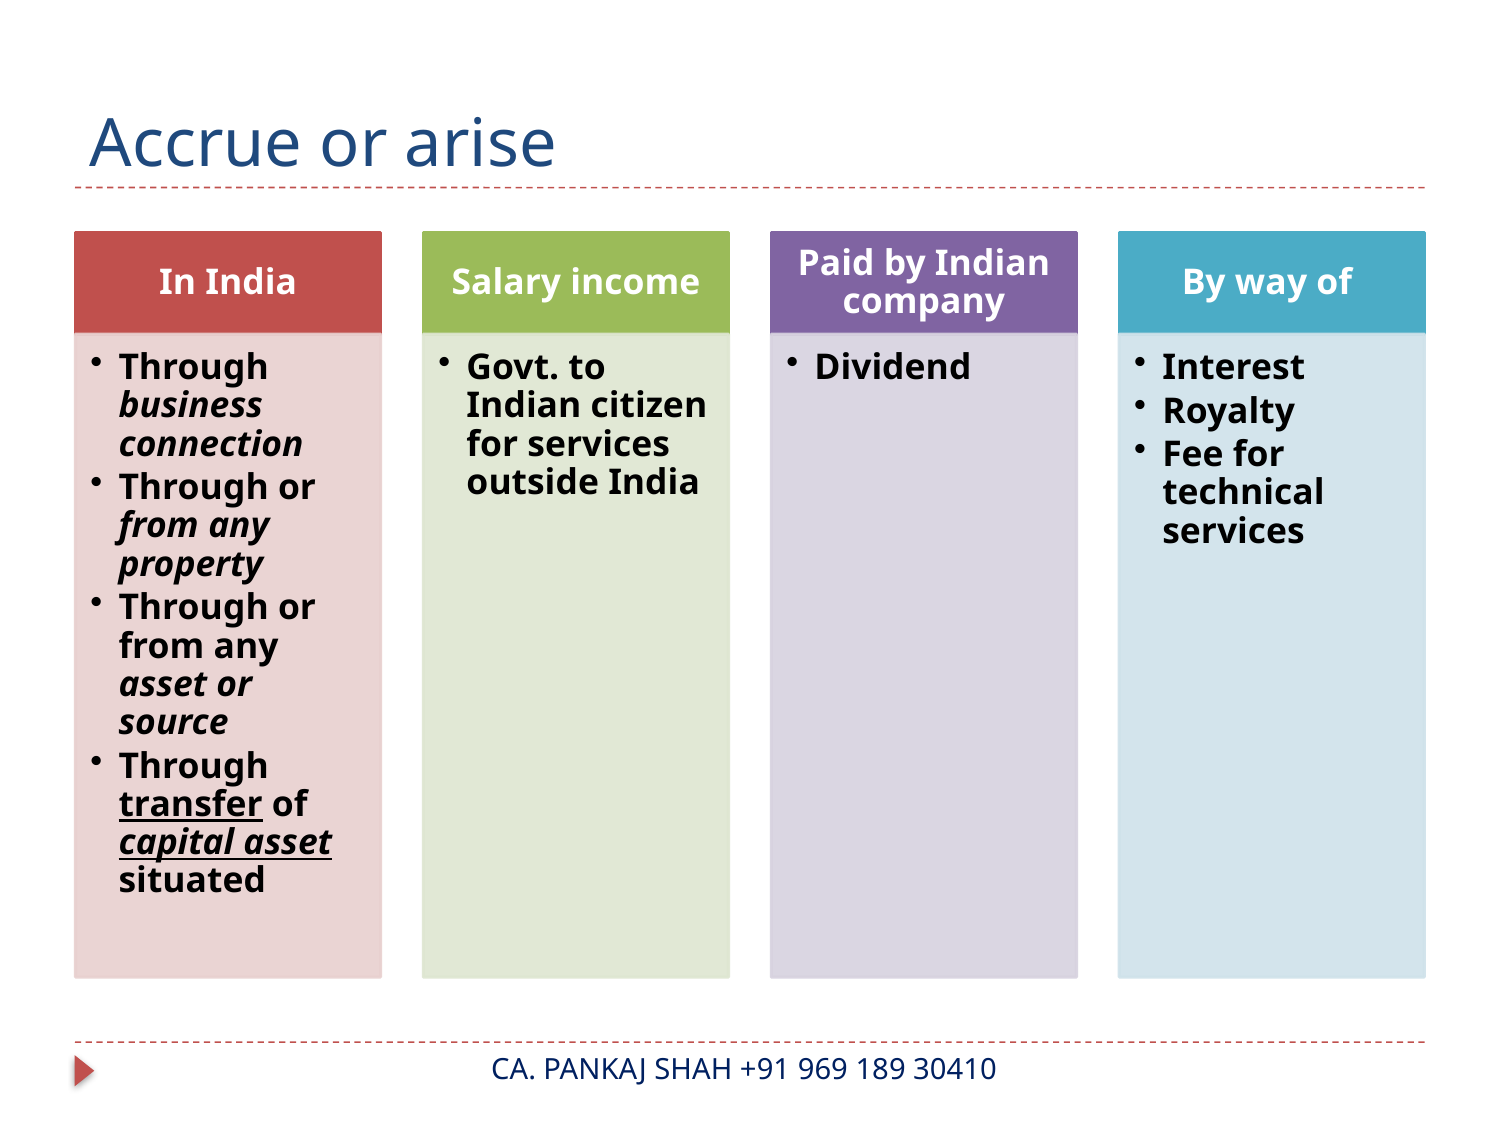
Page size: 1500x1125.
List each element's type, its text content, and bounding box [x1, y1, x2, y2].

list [74, 199, 1426, 1011]
title Accrue or arise [75, 24, 1425, 188]
text_box CA. PANKAJ SHAH +91 969 189 30410 [210, 1042, 1278, 1093]
